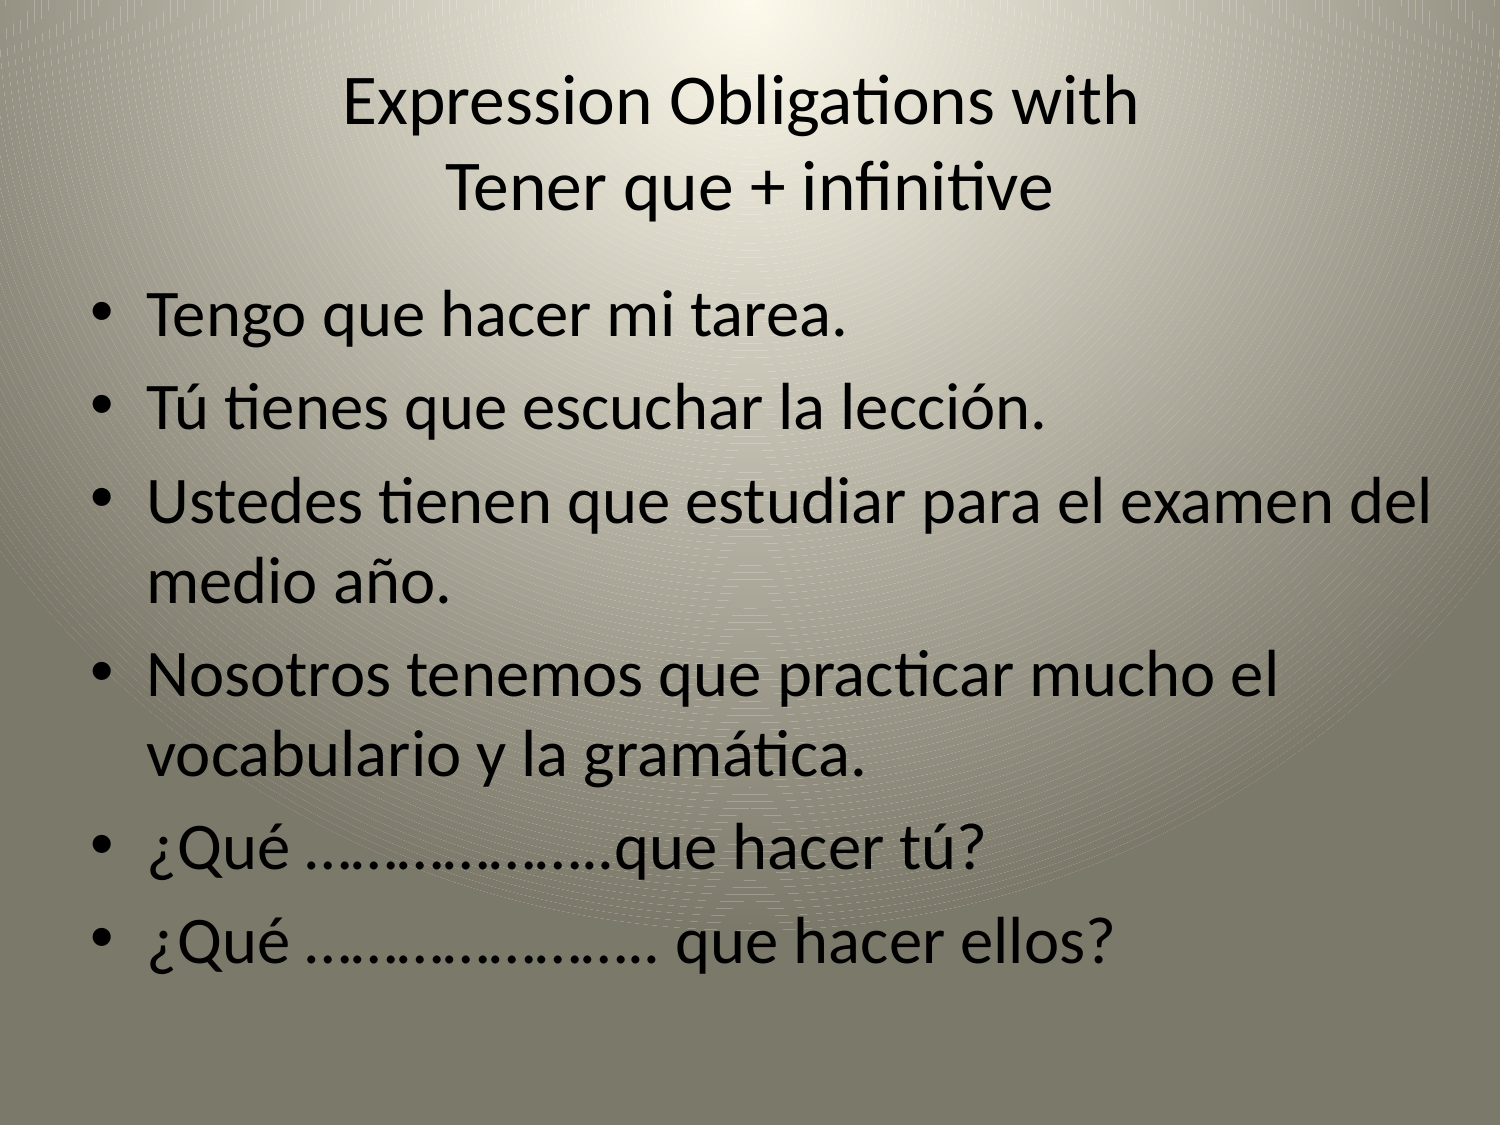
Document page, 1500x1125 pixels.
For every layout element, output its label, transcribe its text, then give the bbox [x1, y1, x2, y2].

title Expression Obligations with Tener que + infinitive [75, 45, 1425, 233]
list Tengo que hacer mi tarea. Tú tienes que escuchar la lección. Ustedes tienen que estudiar para el examen del medio año. Nosotros tenemos que practicar mucho el vocabulario y la gramática. ¿Qué ………………..que hacer tú? ¿Qué ………………….. que hacer ellos? [75, 262, 1462, 1005]
